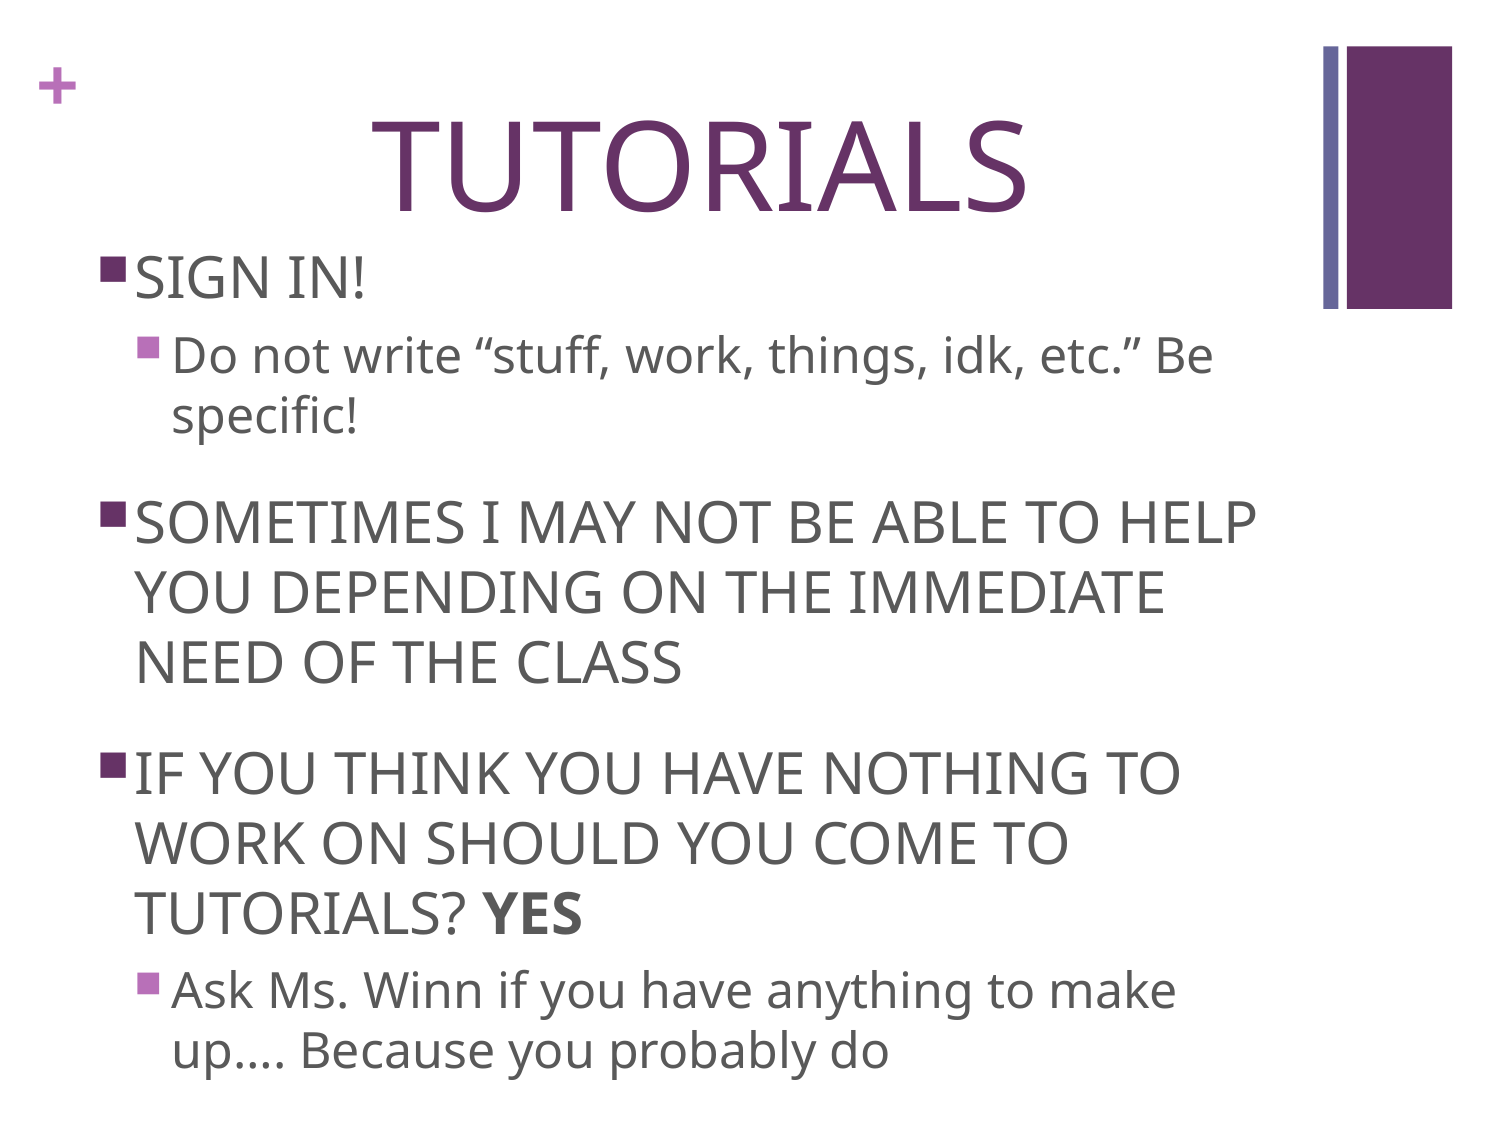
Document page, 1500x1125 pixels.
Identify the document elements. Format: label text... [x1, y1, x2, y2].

title TUTORIALS [81, 79, 1322, 233]
list SIGN IN! Do not write “stuff, work, things, idk, etc.” Be specific! SOMETIMES I MAY NOT BE ABLE TO HELP YOU DEPENDING ON THE IMMEDIATE NEED OF THE CLASS IF YOU THINK YOU HAVE NOTHING TO WORK ON SHOULD YOU COME TO TUTORIALS? YES Ask Ms. Winn if you have anything to make up…. Because you probably do [81, 233, 1322, 913]
